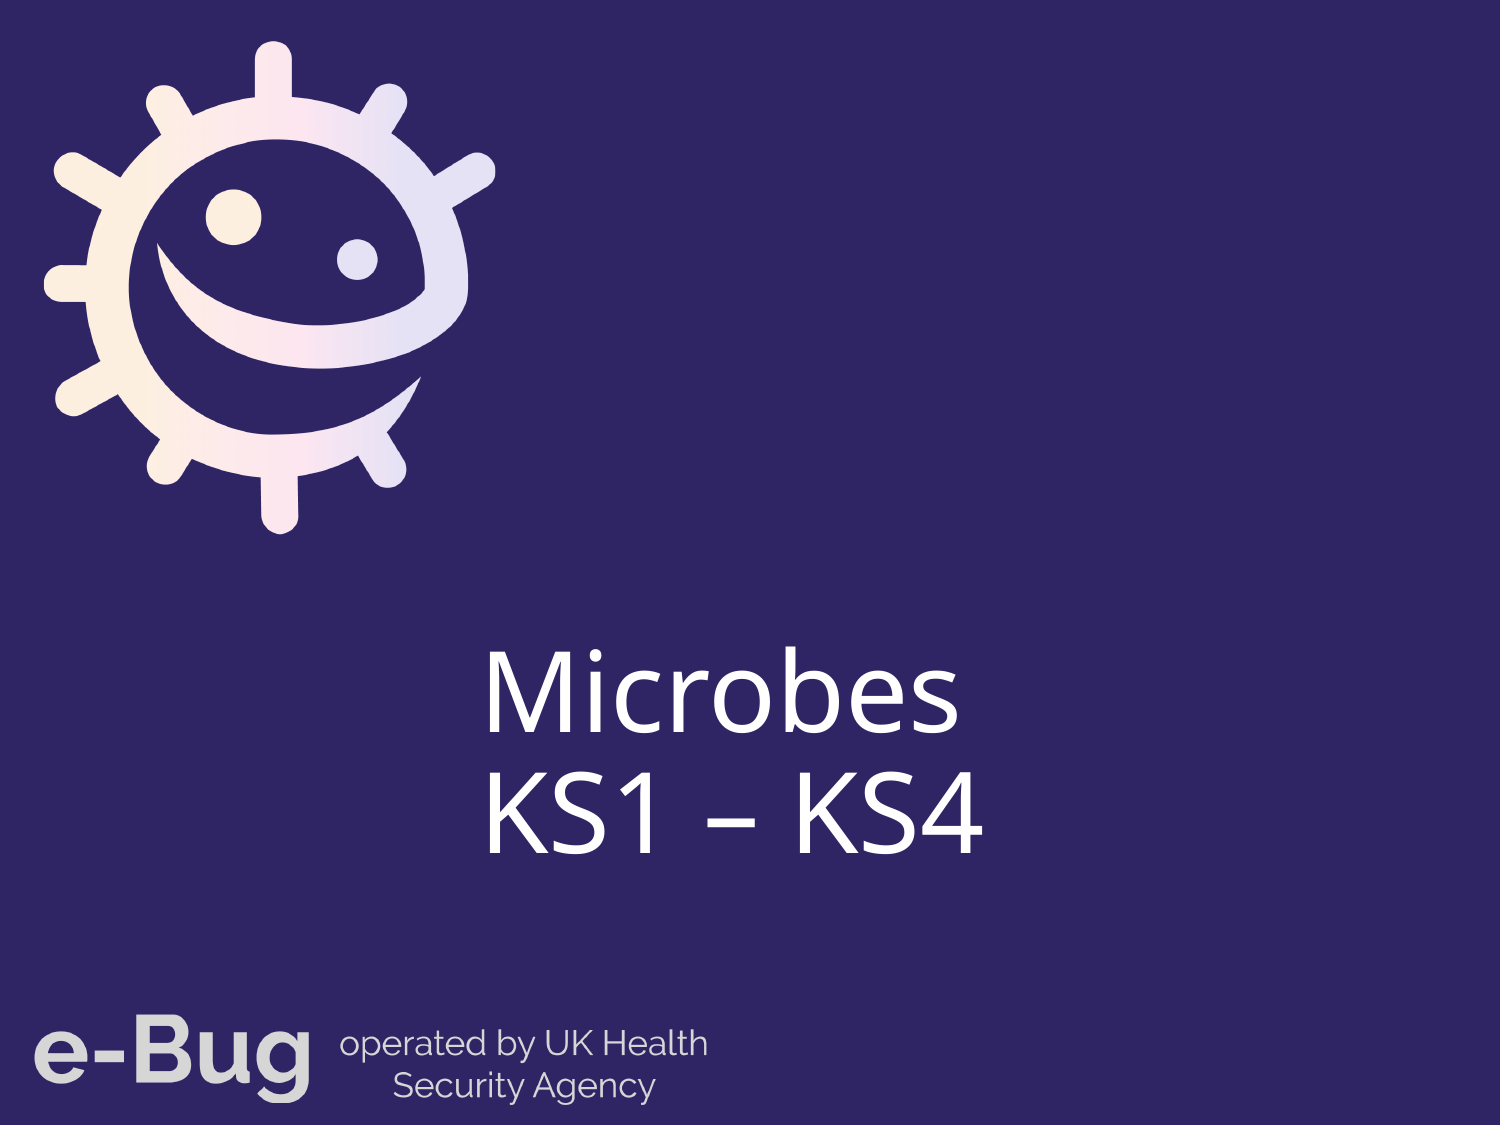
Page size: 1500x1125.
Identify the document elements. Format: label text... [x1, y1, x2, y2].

title Microbes KS1 – KS4 [464, 493, 1388, 886]
